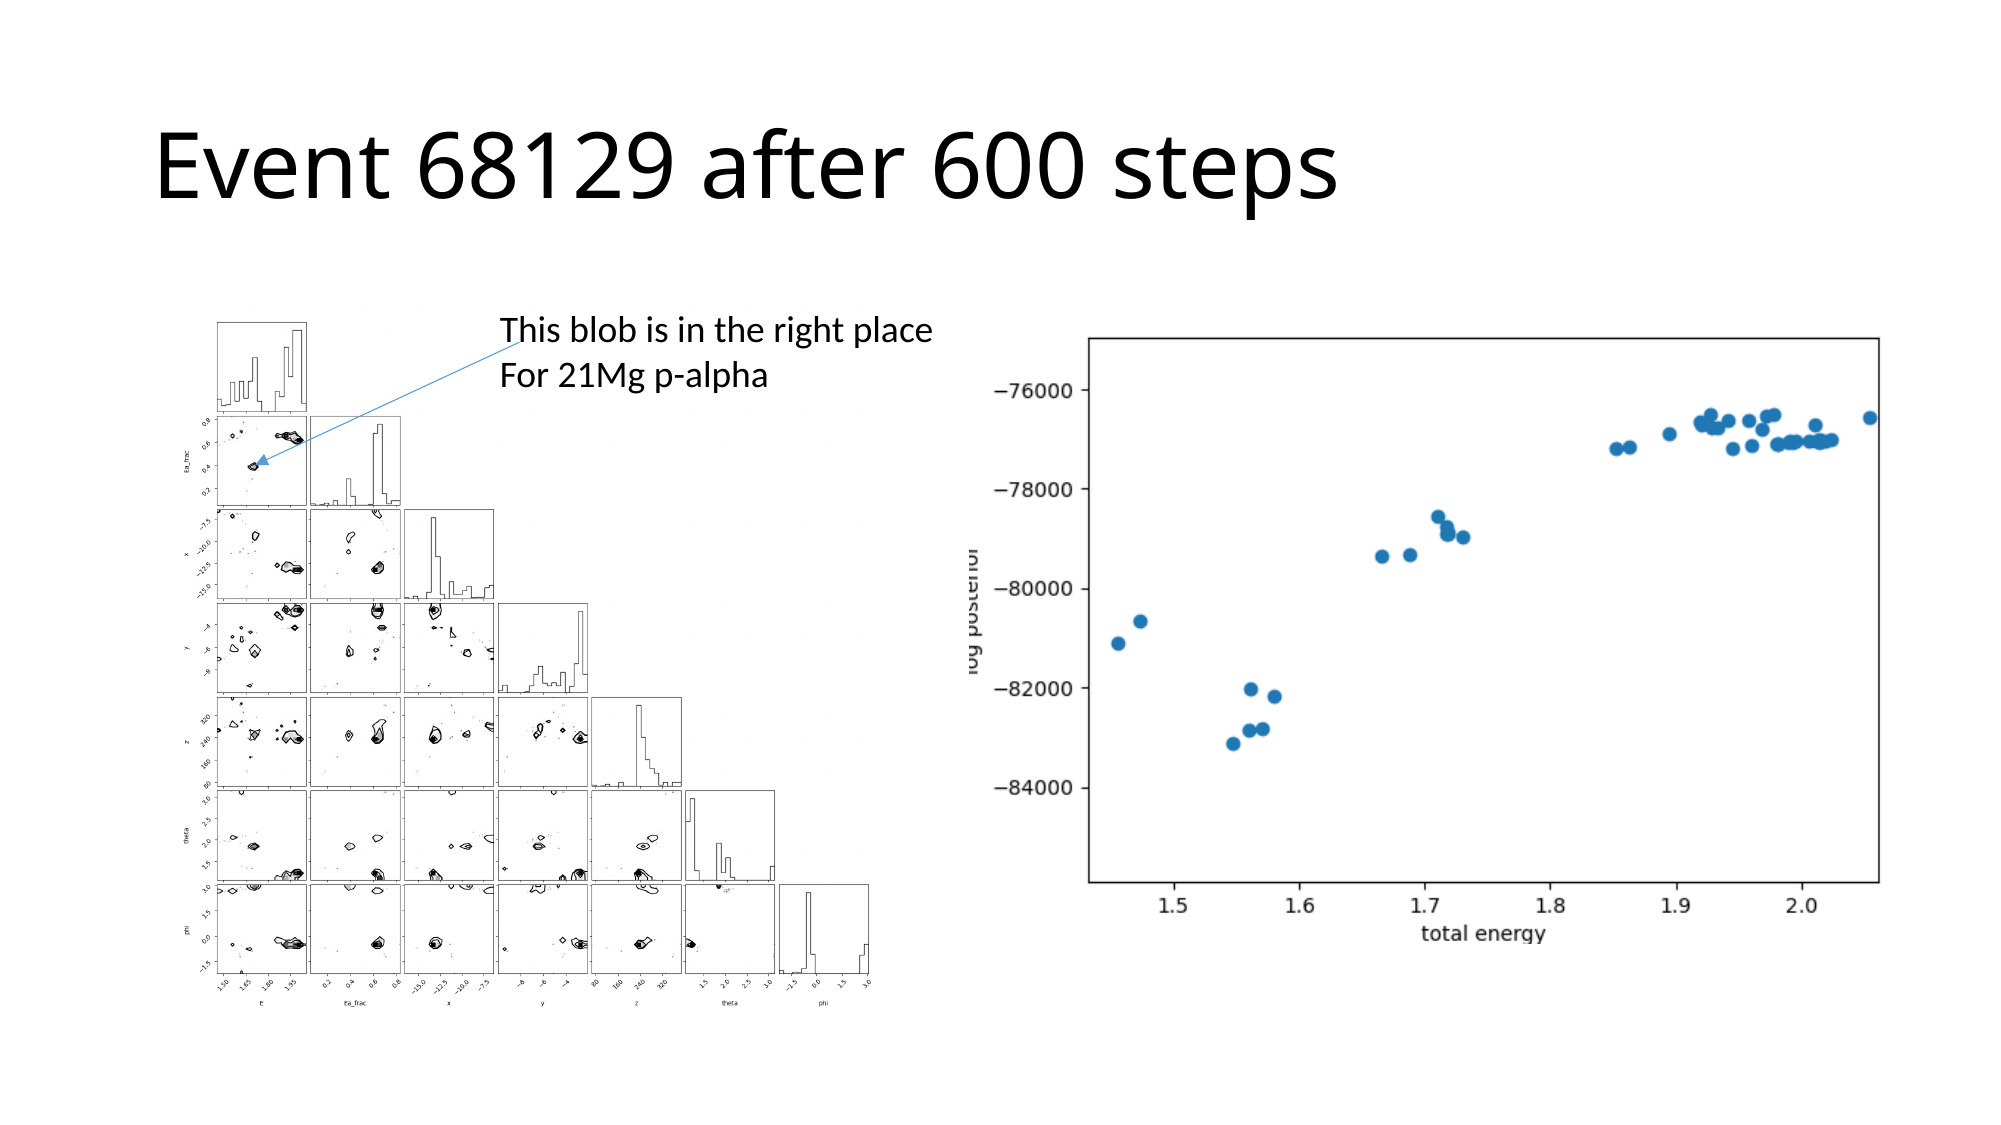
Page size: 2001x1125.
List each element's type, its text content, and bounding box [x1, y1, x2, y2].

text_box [255, 342, 520, 465]
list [172, 304, 886, 1018]
picture [969, 304, 1933, 944]
title Event 68129 after 600 steps [137, 59, 1863, 278]
text_box This blob is in the right place For 21Mg p-alpha [485, 297, 950, 403]
